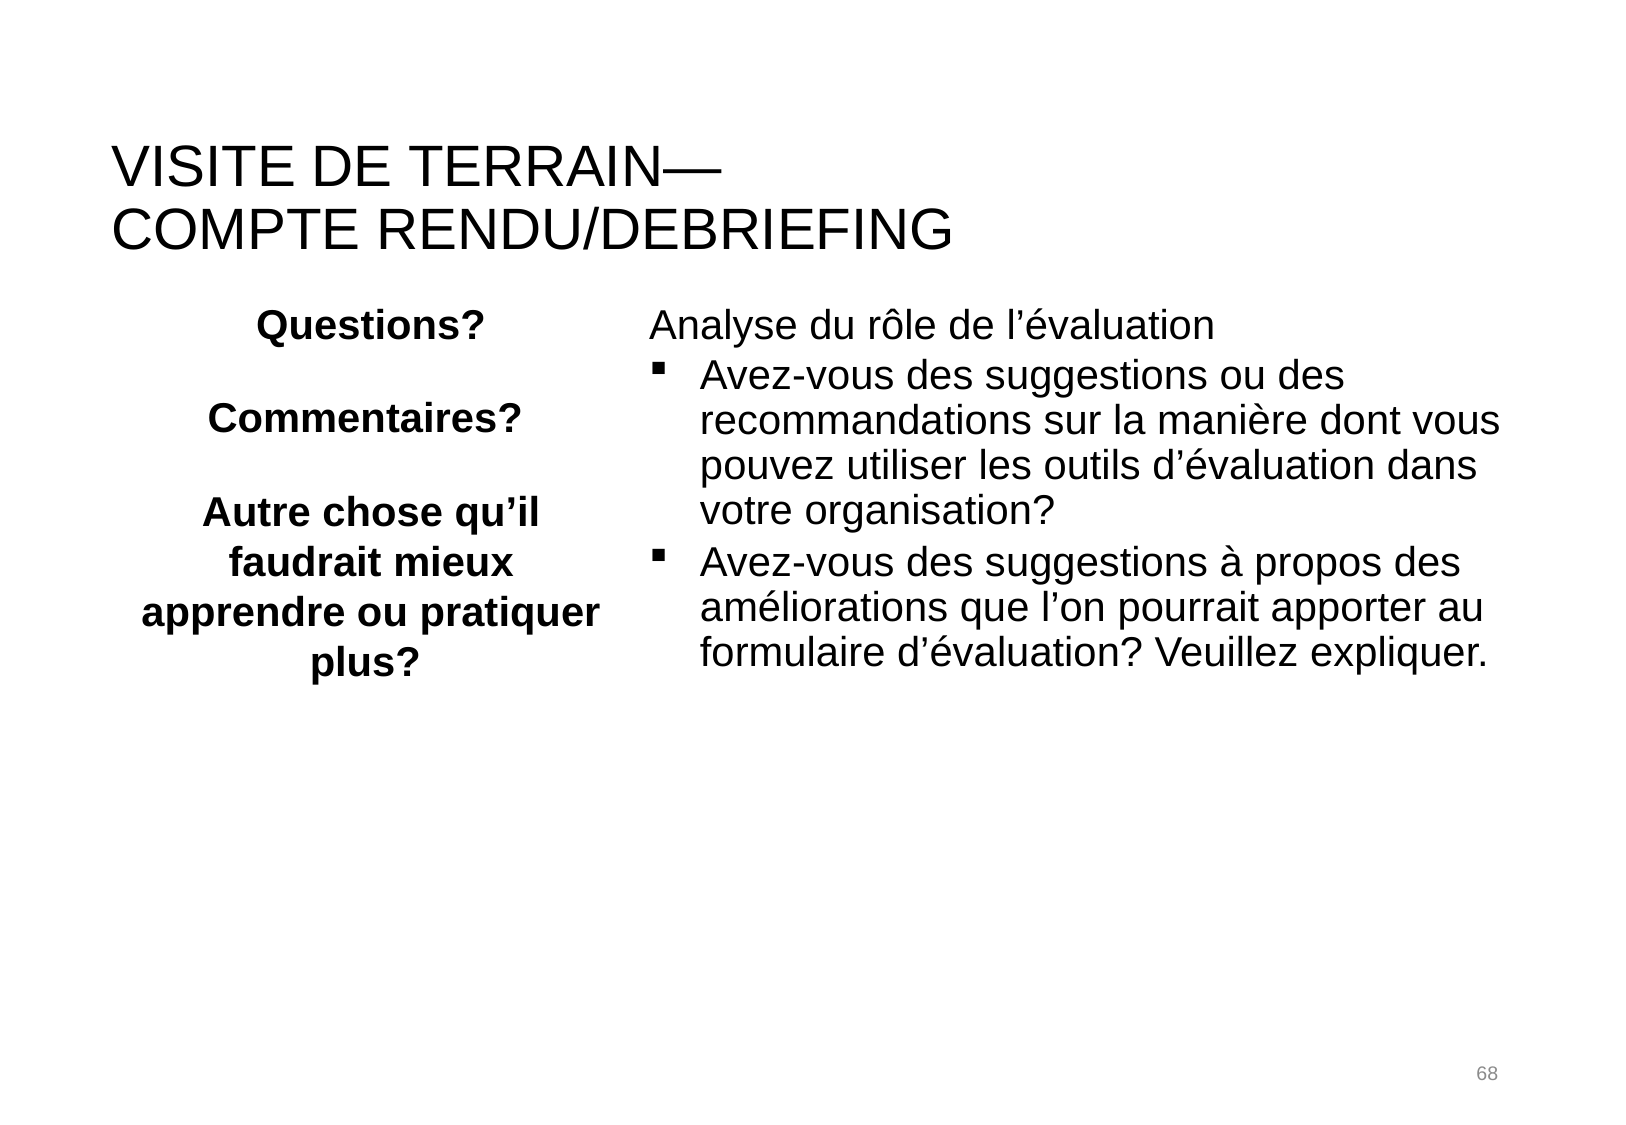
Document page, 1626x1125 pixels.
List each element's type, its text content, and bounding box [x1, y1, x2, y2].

slide_number 68 [1147, 1042, 1514, 1103]
title Visite de terrain— Compte rendu/Debriefing [111, 59, 1514, 270]
list Analyse du rôle de l’évaluation Avez-vous des suggestions ou des recommandations sur la manière dont vous pouvez utiliser les outils d’évaluation dans votre organisation? Avez-vous des suggestions à propos des améliorations que l’on pourrait apporter au formulaire d’évaluation? Veuillez expliquer. [634, 297, 1514, 1014]
list Questions? Commentaires? Autre chose qu’il faudrait mieux apprendre ou pratiquer plus? [111, 297, 617, 1014]
